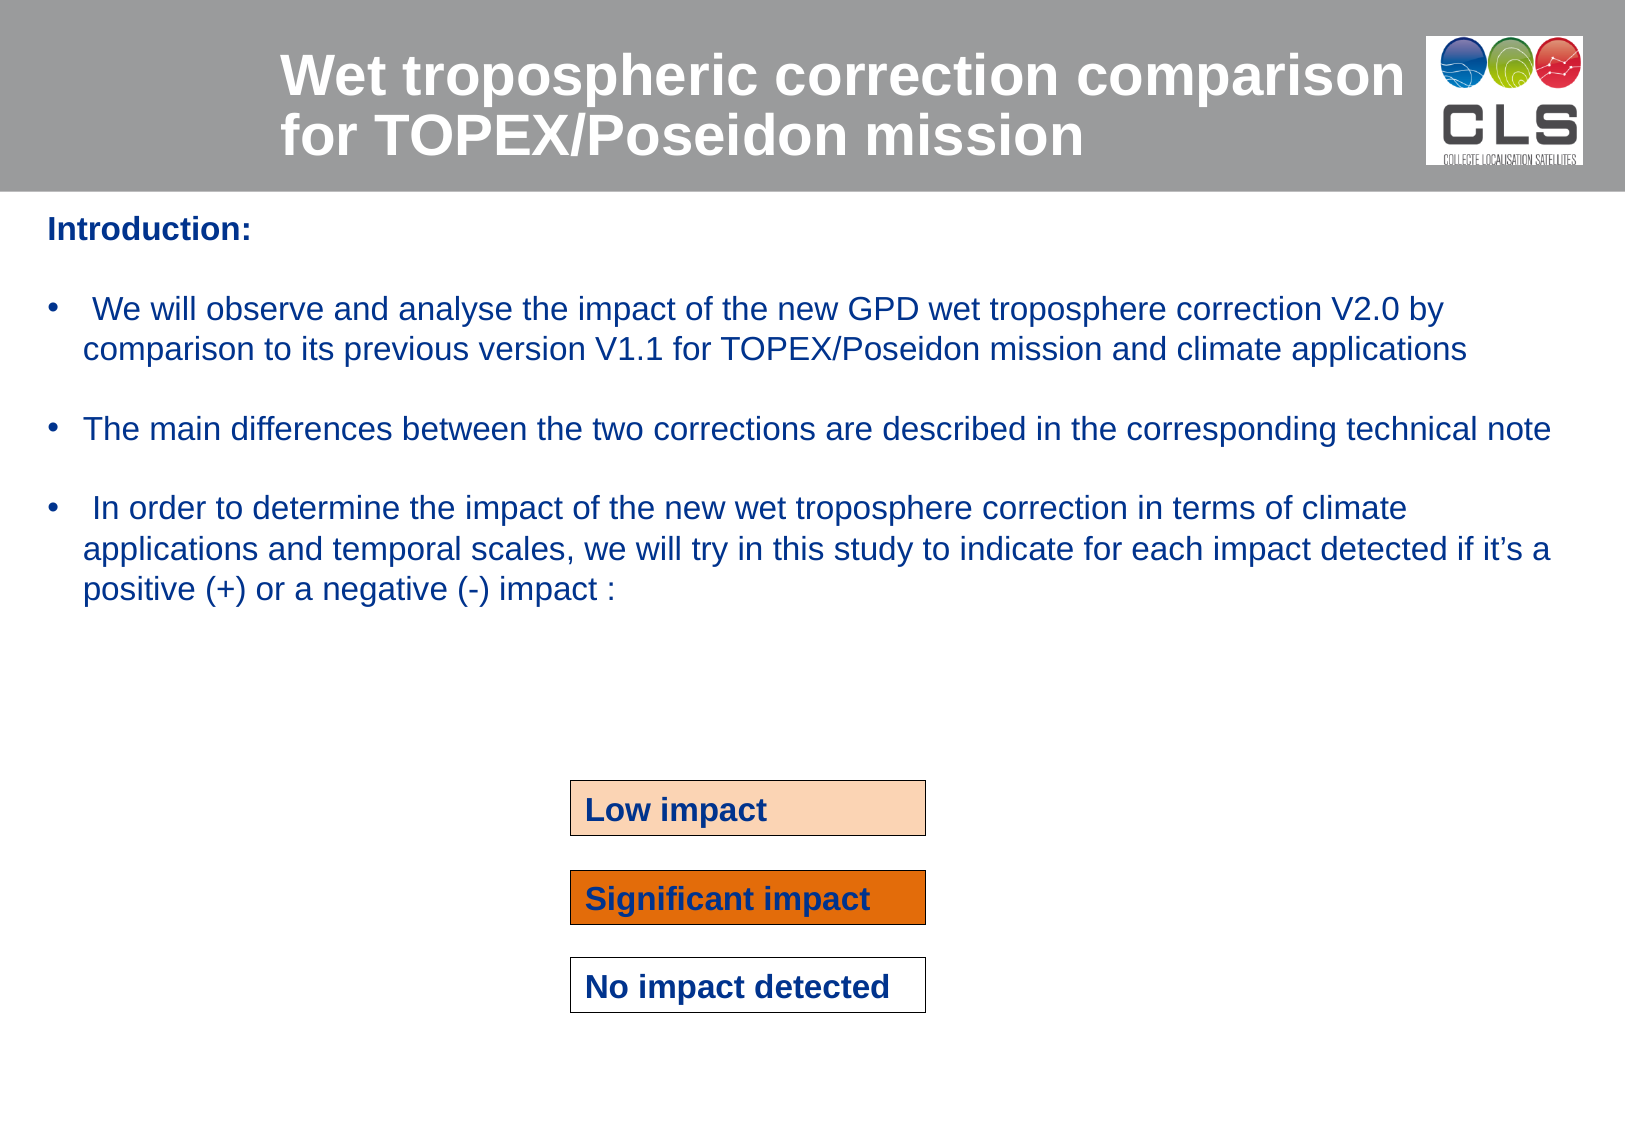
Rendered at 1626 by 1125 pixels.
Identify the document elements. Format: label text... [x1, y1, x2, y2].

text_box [569, 780, 926, 1014]
text_box Wet tropospheric correction comparison for TOPEX/Poseidon mission [266, 40, 1456, 172]
text_box Introduction: We will observe and analyse the impact of the new GPD wet troposphere correction V2.0 by comparison to its previous version V1.1 for TOPEX/Poseidon mission and climate applications The main differences between the two corrections are described in the corresponding technical note In order to determine the impact of the new wet troposphere correction in terms of climate applications and temporal scales, we will try in this study to indicate for each impact detected if it’s a positive (+) or a negative (-) impact : [32, 199, 1597, 665]
picture [1426, 36, 1583, 165]
